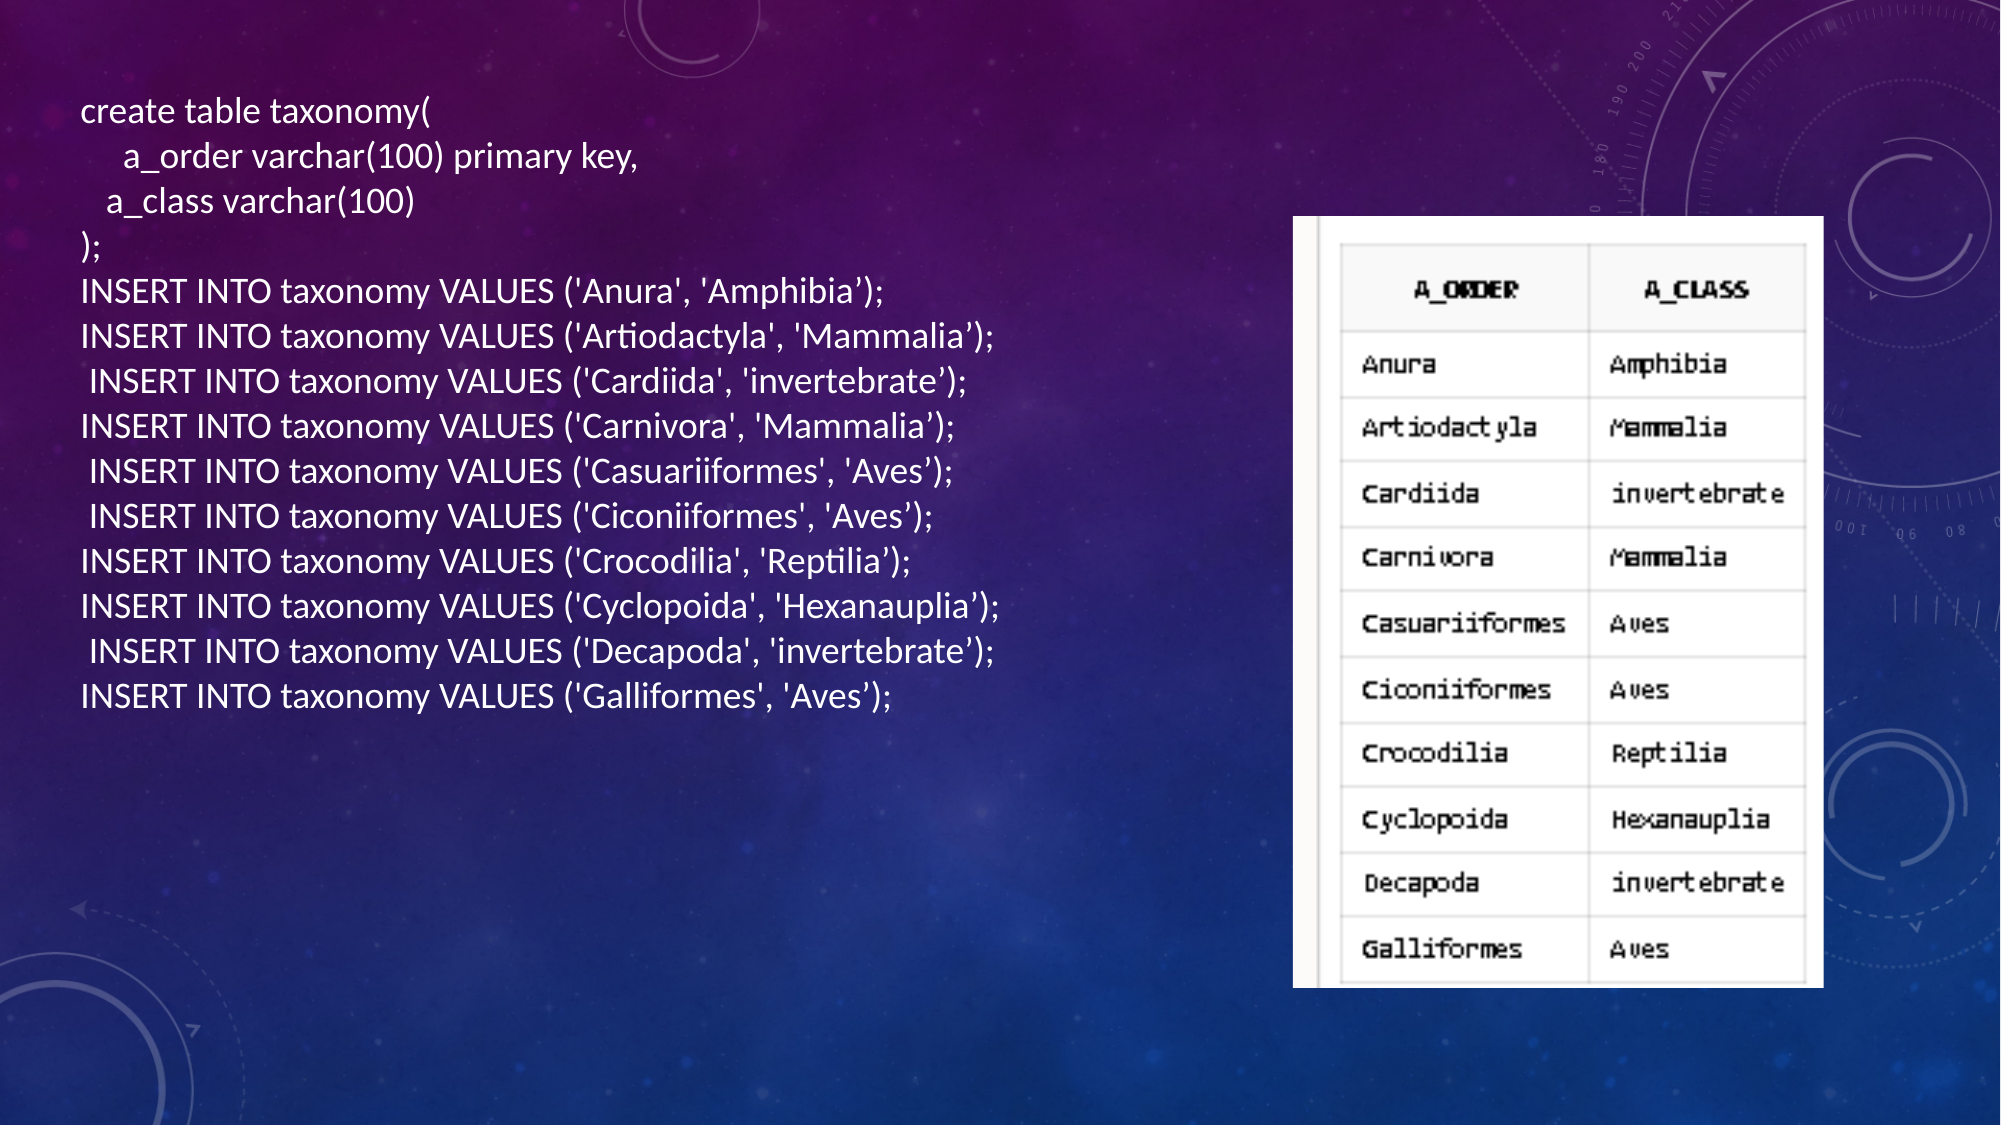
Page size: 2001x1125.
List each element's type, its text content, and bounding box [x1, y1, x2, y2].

text_box create table taxonomy( a_order varchar(100) primary key, a_class varchar(100) ); INSERT INTO taxonomy VALUES ('Anura', 'Amphibia’); INSERT INTO taxonomy VALUES ('Artiodactyla', 'Mammalia’); INSERT INTO taxonomy VALUES ('Cardiida', 'invertebrate’); INSERT INTO taxonomy VALUES ('Carnivora', 'Mammalia’); INSERT INTO taxonomy VALUES ('Casuariiformes', 'Aves’); INSERT INTO taxonomy VALUES ('Ciconiiformes', 'Aves’); INSERT INTO taxonomy VALUES ('Crocodilia', 'Reptilia’); INSERT INTO taxonomy VALUES ('Cyclopoida', 'Hexanauplia’); INSERT INTO taxonomy VALUES ('Decapoda', 'invertebrate’); INSERT INTO taxonomy VALUES ('Galliformes', 'Aves’); [65, 78, 1464, 724]
picture [0, 0, 2001, 1125]
